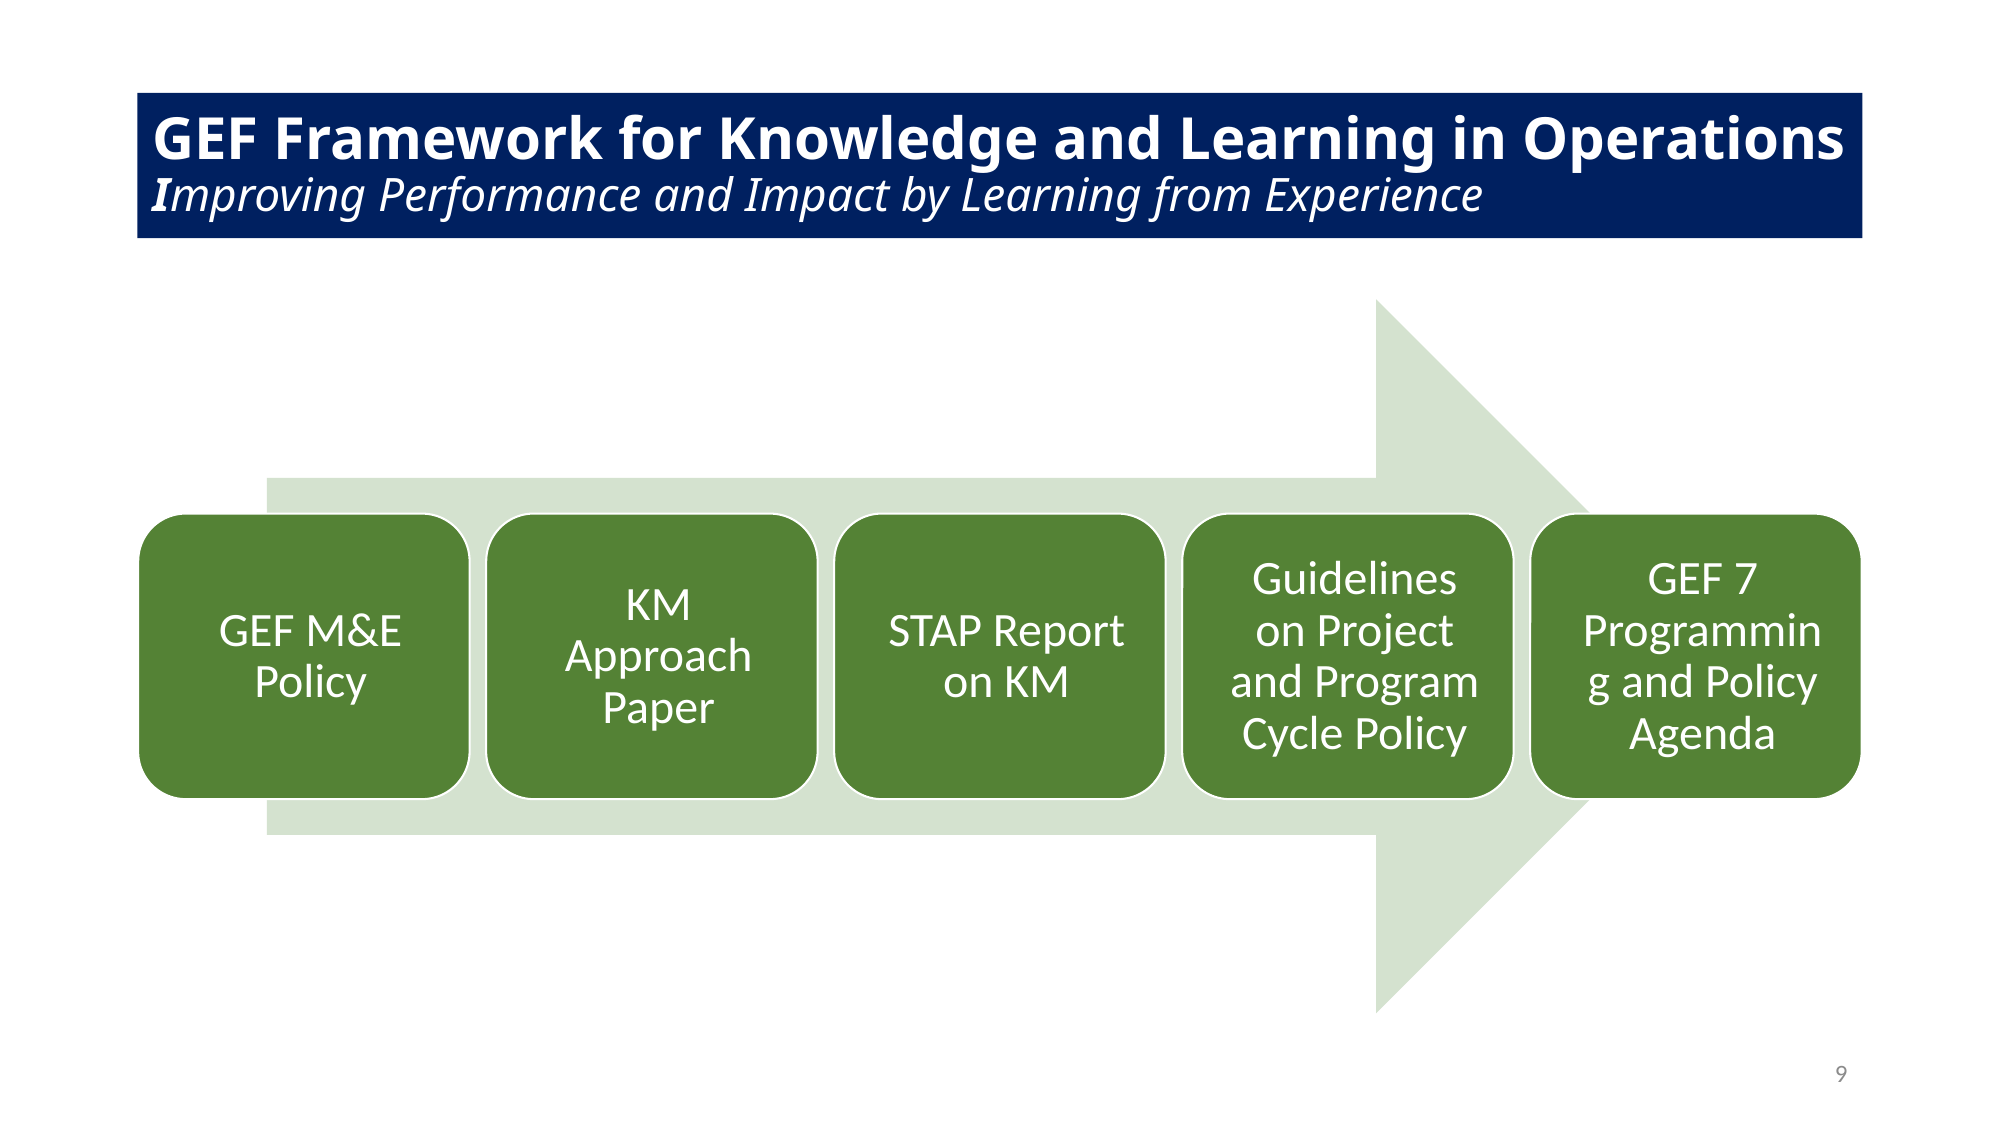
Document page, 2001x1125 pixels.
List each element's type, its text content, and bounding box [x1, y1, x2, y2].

slide_number 9 [1412, 1042, 1863, 1103]
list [137, 299, 1863, 1014]
title GEF Framework for Knowledge and Learning in Operations Improving Performance and Impact by Learning from Experience [137, 92, 1863, 239]
